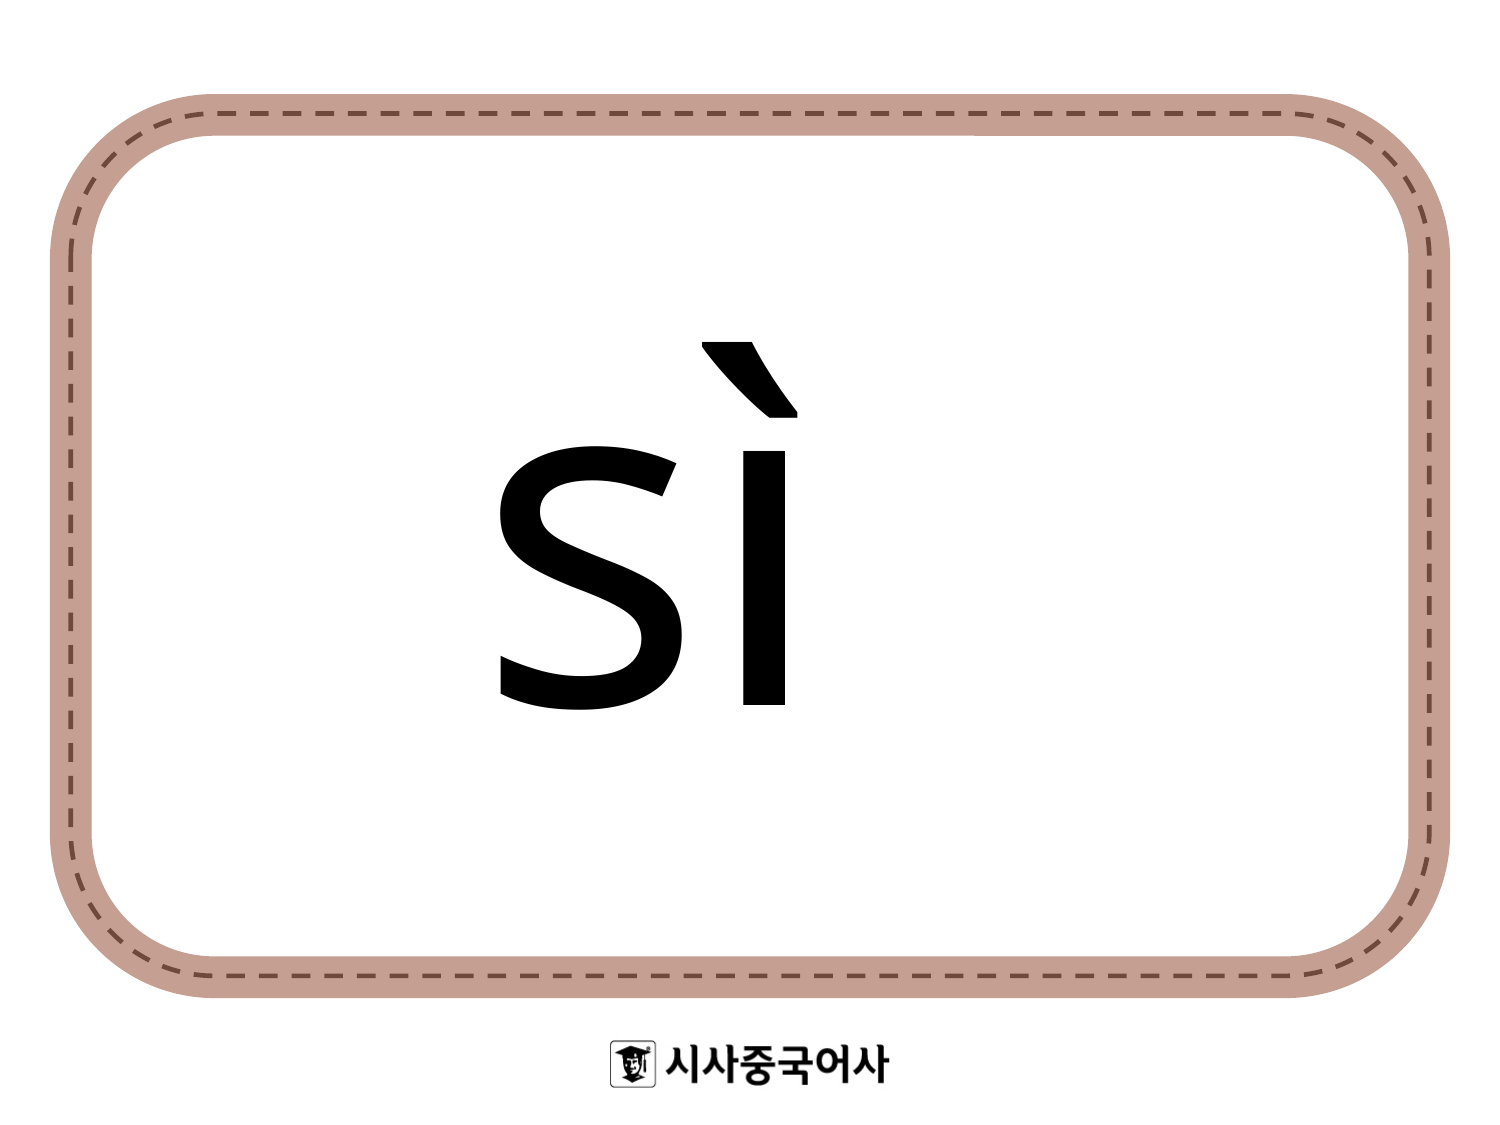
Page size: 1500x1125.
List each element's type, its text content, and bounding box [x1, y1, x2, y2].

text_box sì [145, 189, 1354, 853]
picture [602, 1034, 898, 1094]
